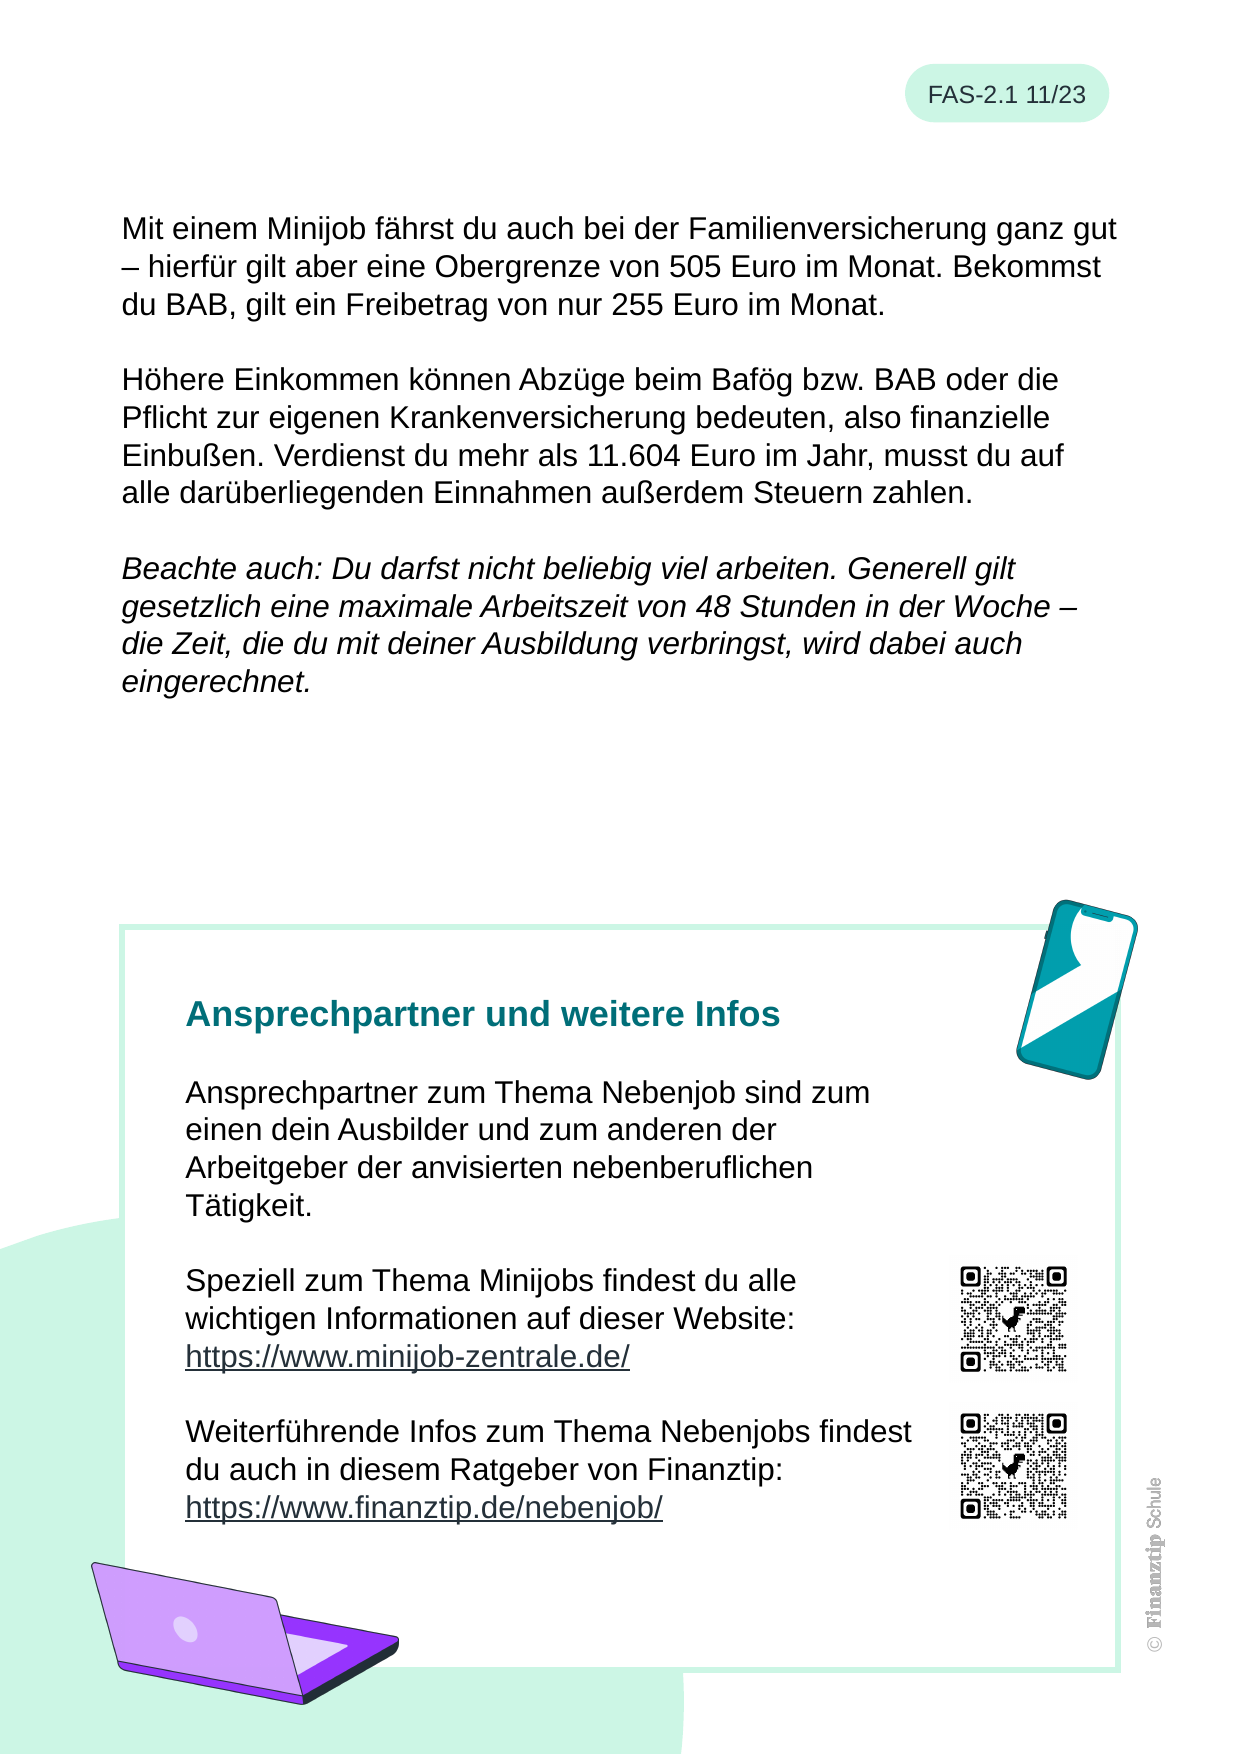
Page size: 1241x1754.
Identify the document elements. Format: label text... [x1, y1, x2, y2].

picture [949, 1255, 1078, 1383]
picture [969, 877, 1185, 1102]
text_box Mit einem Minijob fährst du auch bei der Familienversicherung ganz gut – hierfür gilt aber eine Obergrenze von 505 Euro im Monat. Bekommst du BAB, gilt ein Freibetrag von nur 255 Euro im Monat. Höhere Einkommen können Abzüge beim Bafög bzw. BAB oder die Pflicht zur eigenen Krankenversicherung bedeuten, also finanzielle Einbußen. Verdienst du mehr als 11.604 Euro im Jahr, musst du auf alle darüberliegenden Einnahmen außerdem Steuern zahlen. Beachte auch: Du darfst nicht beliebig viel arbeiten. Generell gilt gesetzlich eine maximale Arbeitszeit von 48 Stunden in der Woche – die Zeit, die du mit deiner Ausbildung verbringst, wird dabei auch eingerechnet. [121, 200, 1119, 707]
picture [91, 1562, 399, 1705]
picture [949, 1402, 1078, 1531]
text_box Ansprechpartner und weitere Infos Ansprechpartner zum Thema Nebenjob sind zum einen dein Ausbilder und zum anderen der Arbeitgeber der anvisierten nebenberuflichen Tätigkeit. Speziell zum Thema Minijobs findest du alle wichtigen Informationen auf dieser Website: https://www.minijob-zentrale.de/ Weiterführende Infos zum Thema Nebenjobs findest du auch in diesem Ratgeber von Finanztip: https://www.finanztip.de/nebenjob/ [121, 926, 1119, 1671]
picture [1143, 1478, 1165, 1628]
